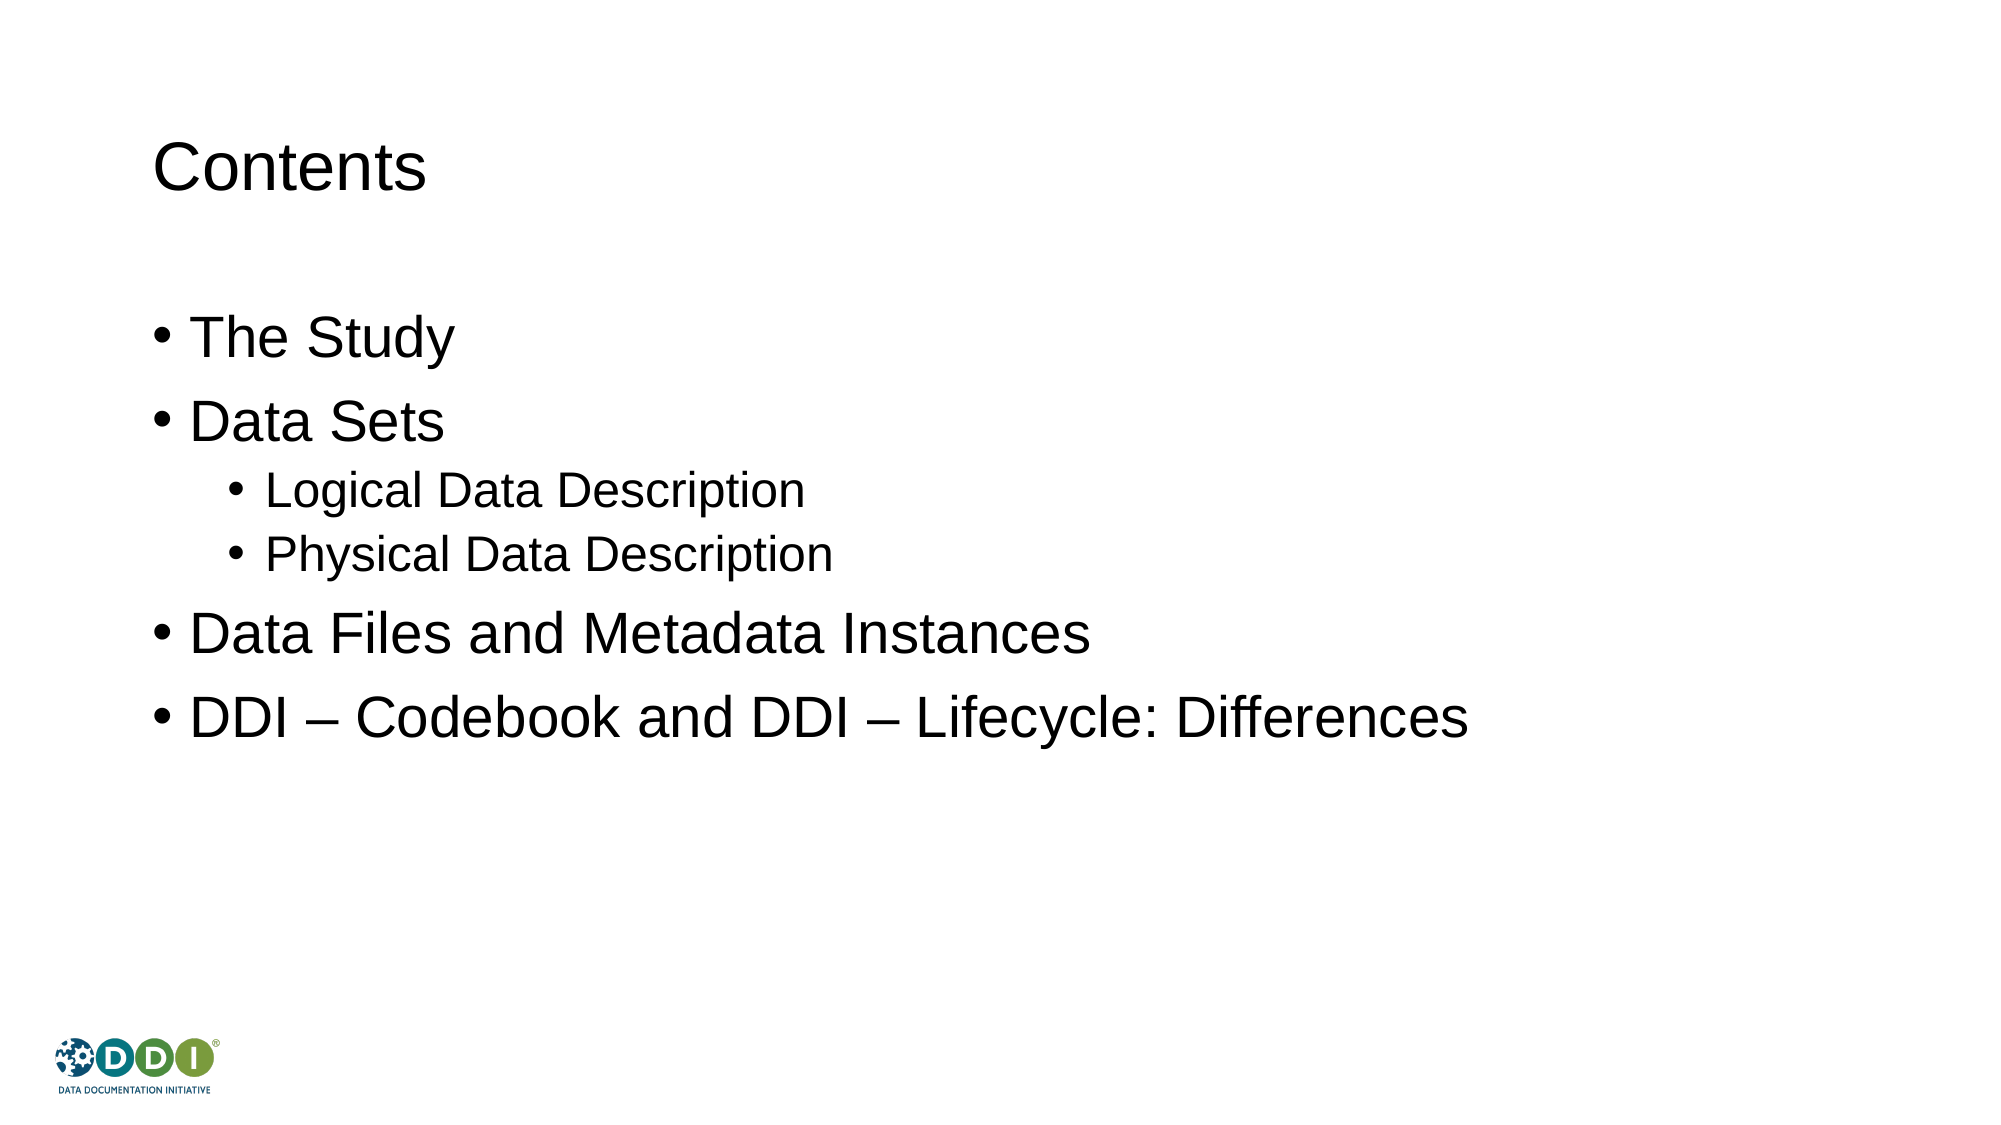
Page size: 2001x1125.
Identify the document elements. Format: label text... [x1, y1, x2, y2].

picture [53, 1035, 222, 1095]
title Contents [137, 59, 1863, 278]
list The Study Data Sets Logical Data Description Physical Data Description Data Files and Metadata Instances DDI – Codebook and DDI – Lifecycle: Differences [137, 299, 1863, 1014]
